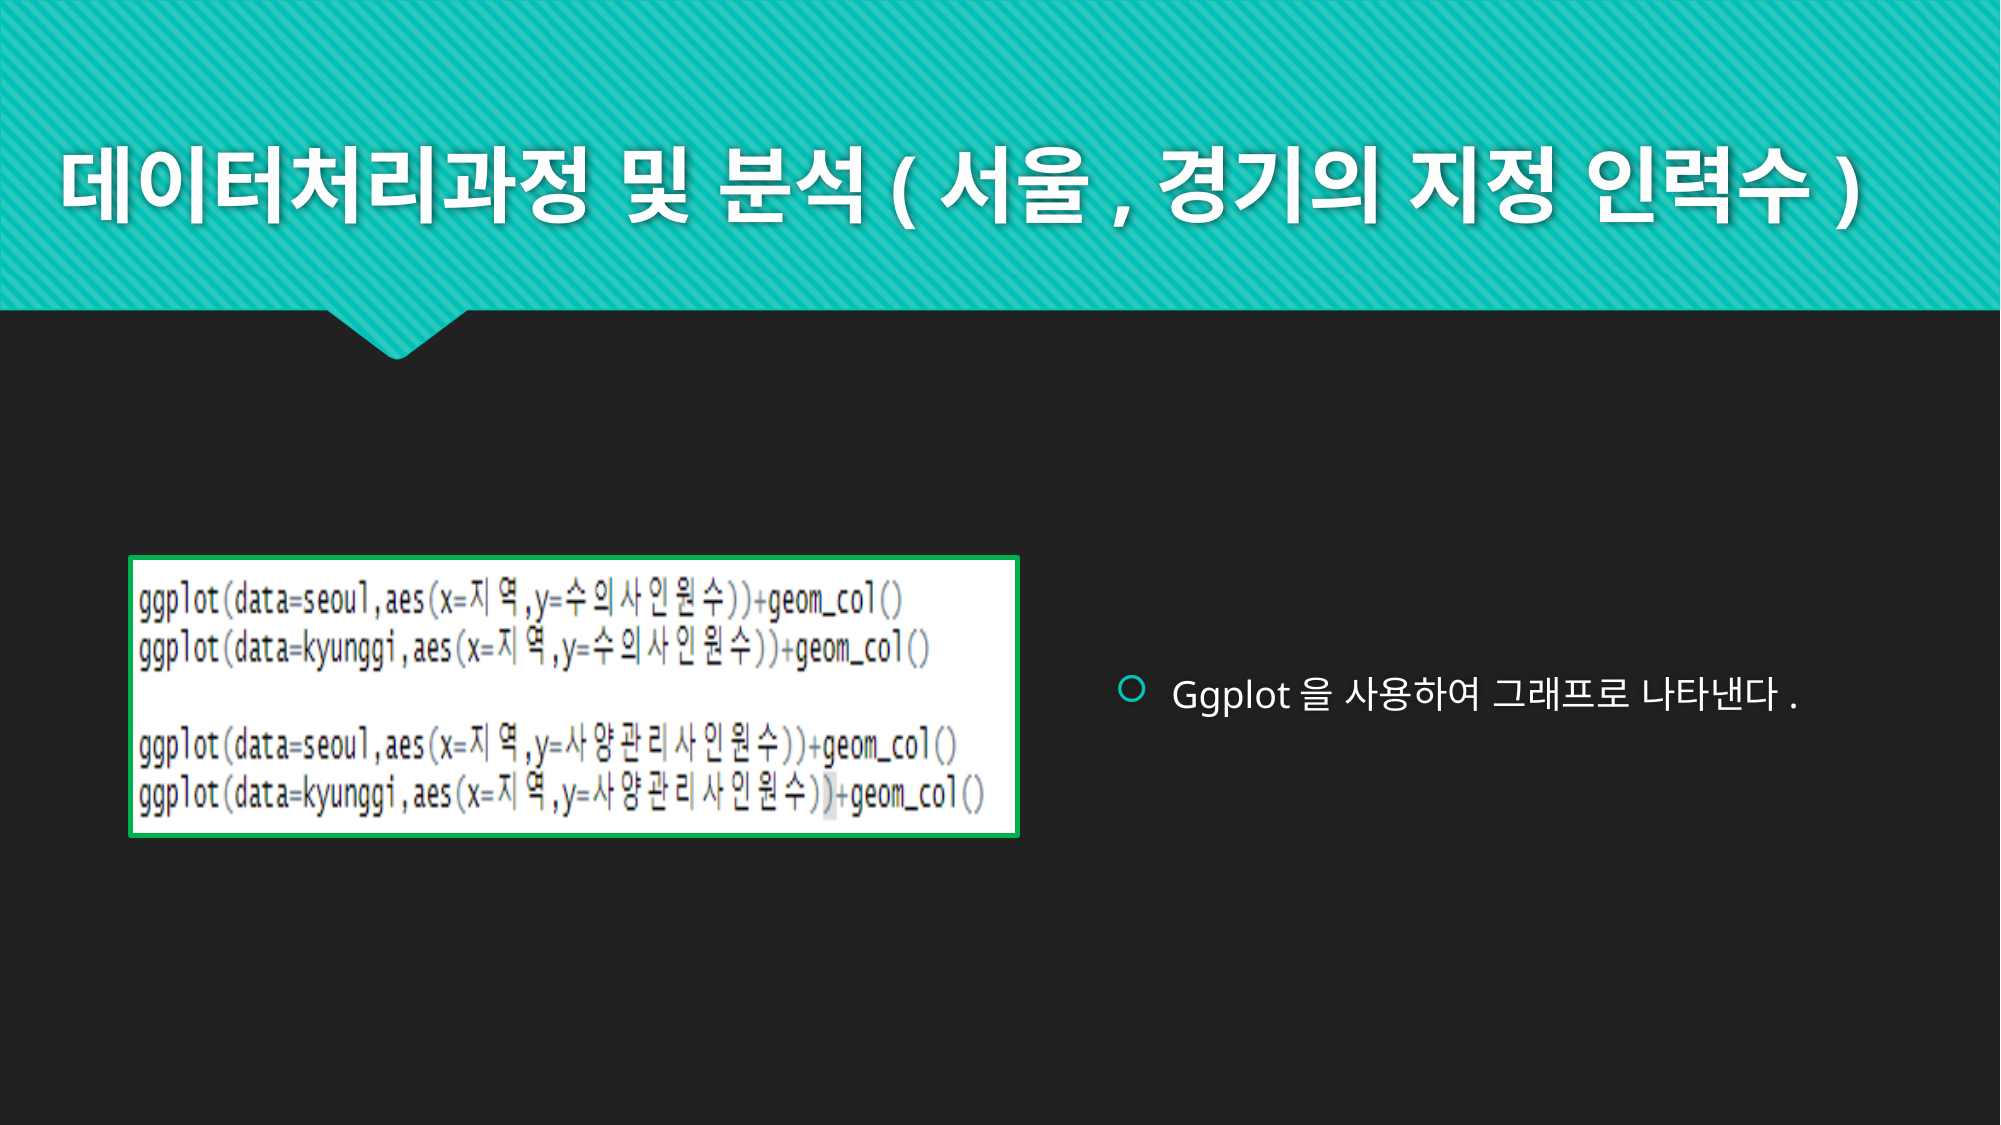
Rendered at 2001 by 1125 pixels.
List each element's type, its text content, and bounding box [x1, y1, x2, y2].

picture [132, 559, 1016, 834]
title 데이터처리과정 및 분석(서울,경기의 지정 인력수) [44, 81, 1912, 241]
text_box Ggplot을 사용하여 그래프로 나타낸다. [1100, 559, 1965, 763]
